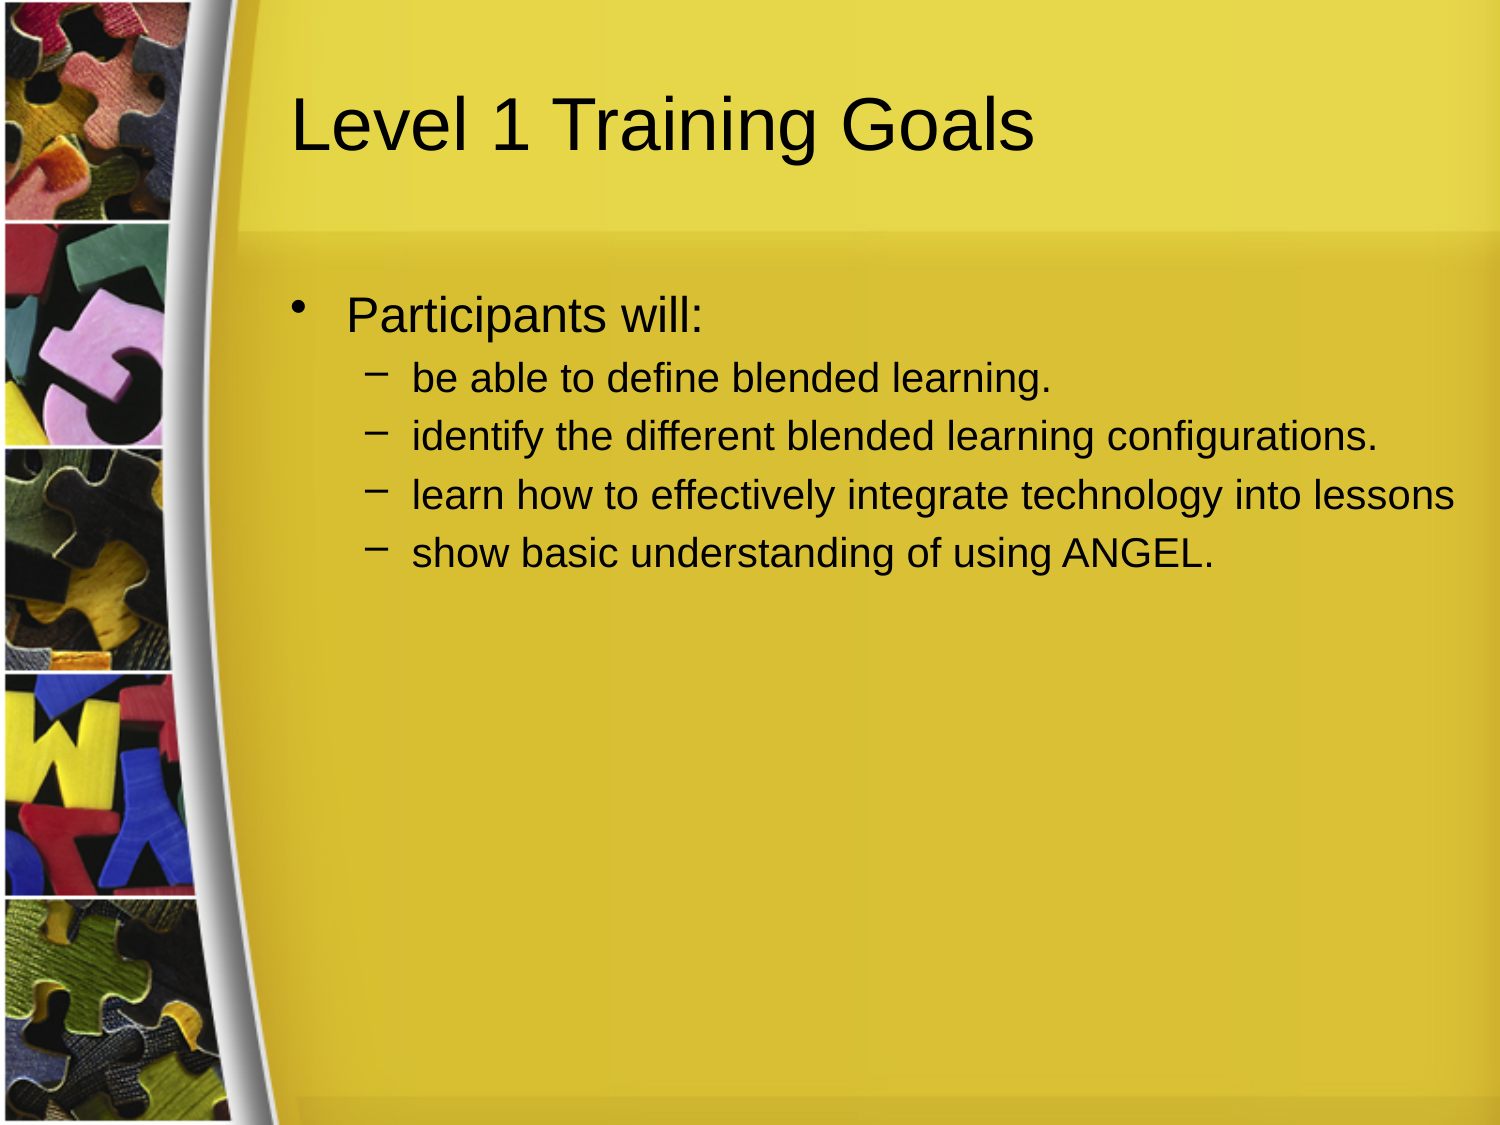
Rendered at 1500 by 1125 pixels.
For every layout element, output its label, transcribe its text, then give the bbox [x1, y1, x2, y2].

list Participants will: be able to define blended learning. identify the different blended learning configurations. learn how to effectively integrate technology into lessons show basic understanding of using ANGEL. [274, 274, 1476, 988]
title Level 1 Training Goals [274, 32, 1473, 209]
picture [0, 0, 1500, 1125]
